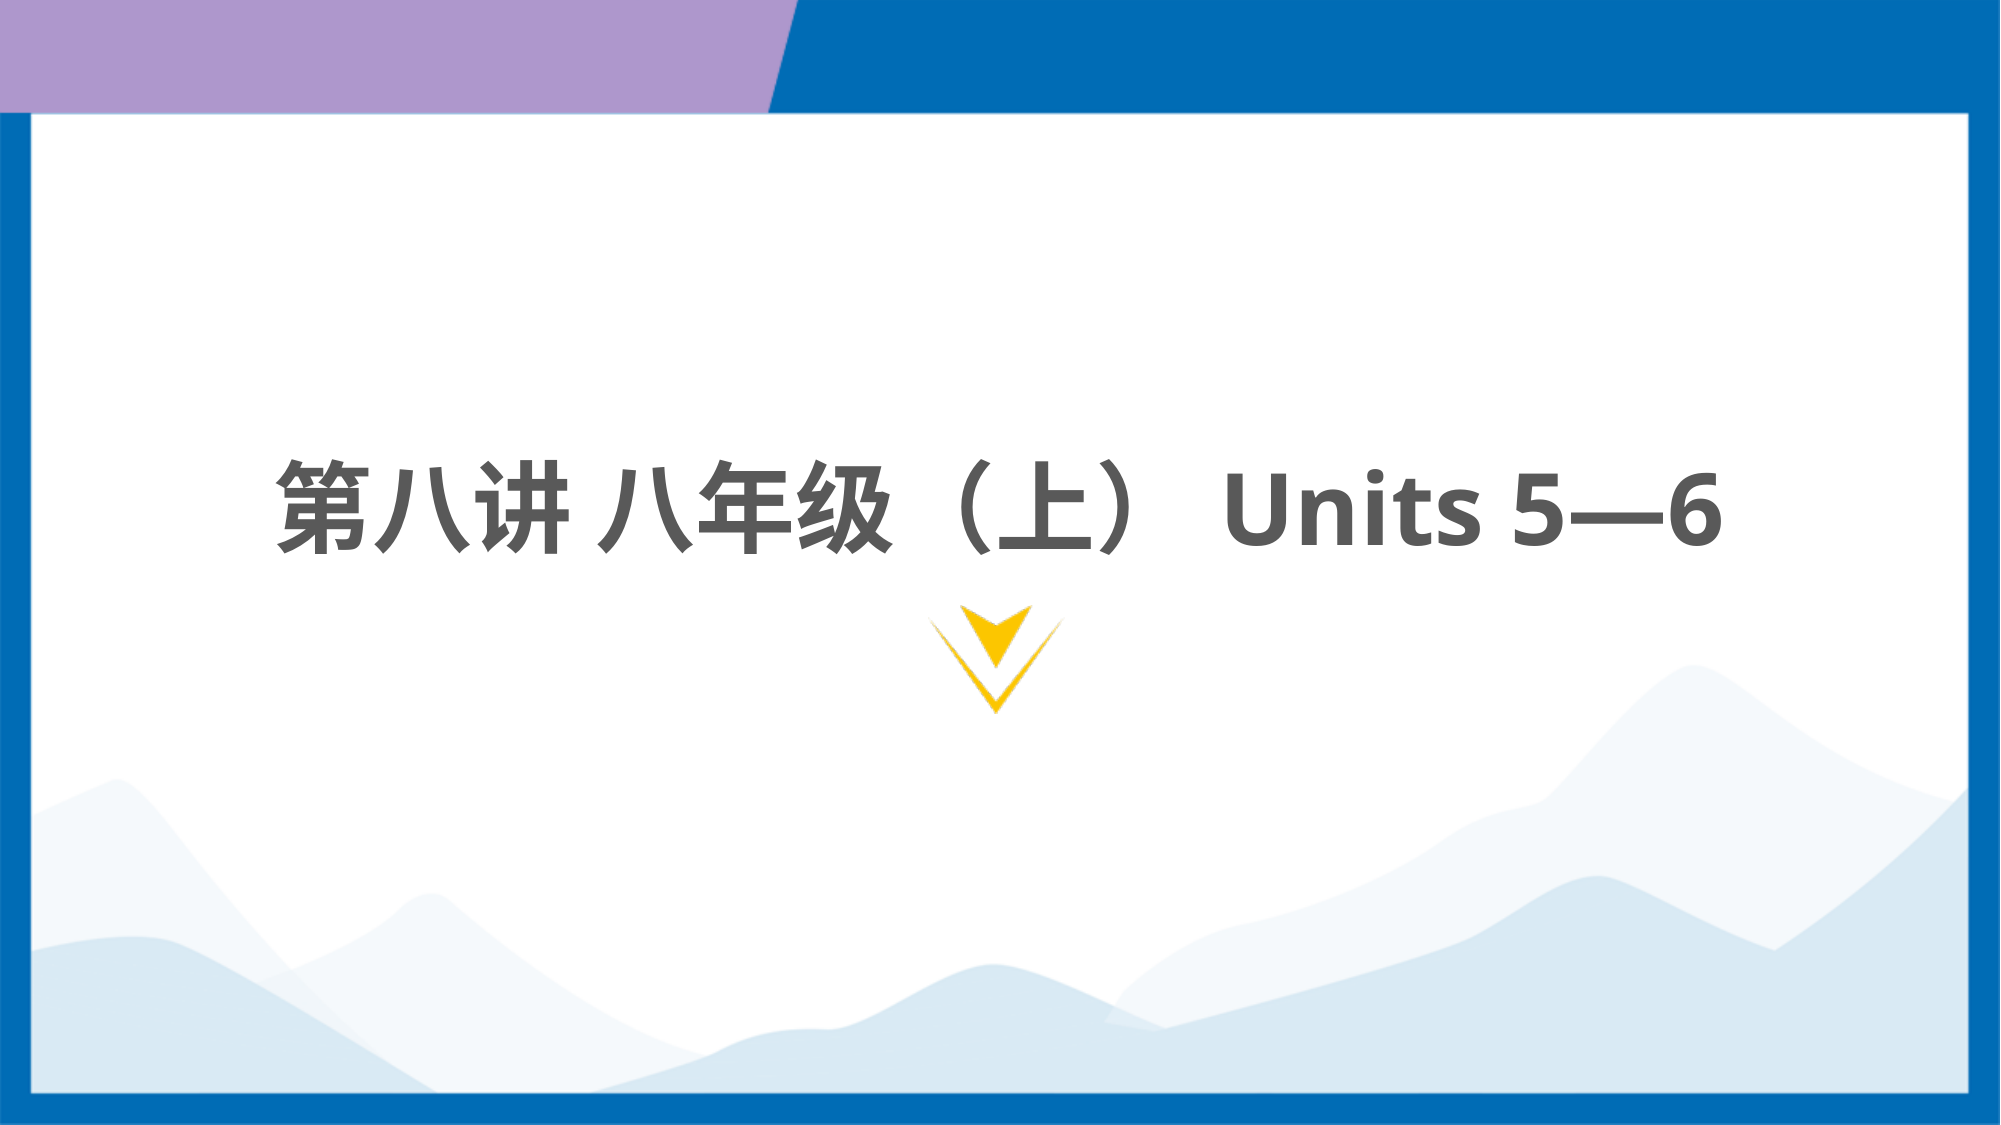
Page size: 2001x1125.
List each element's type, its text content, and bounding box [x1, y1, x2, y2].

picture [0, 0, 2000, 1125]
text_box 第八讲 八年级（上）Units 5—6 [35, 383, 1962, 566]
